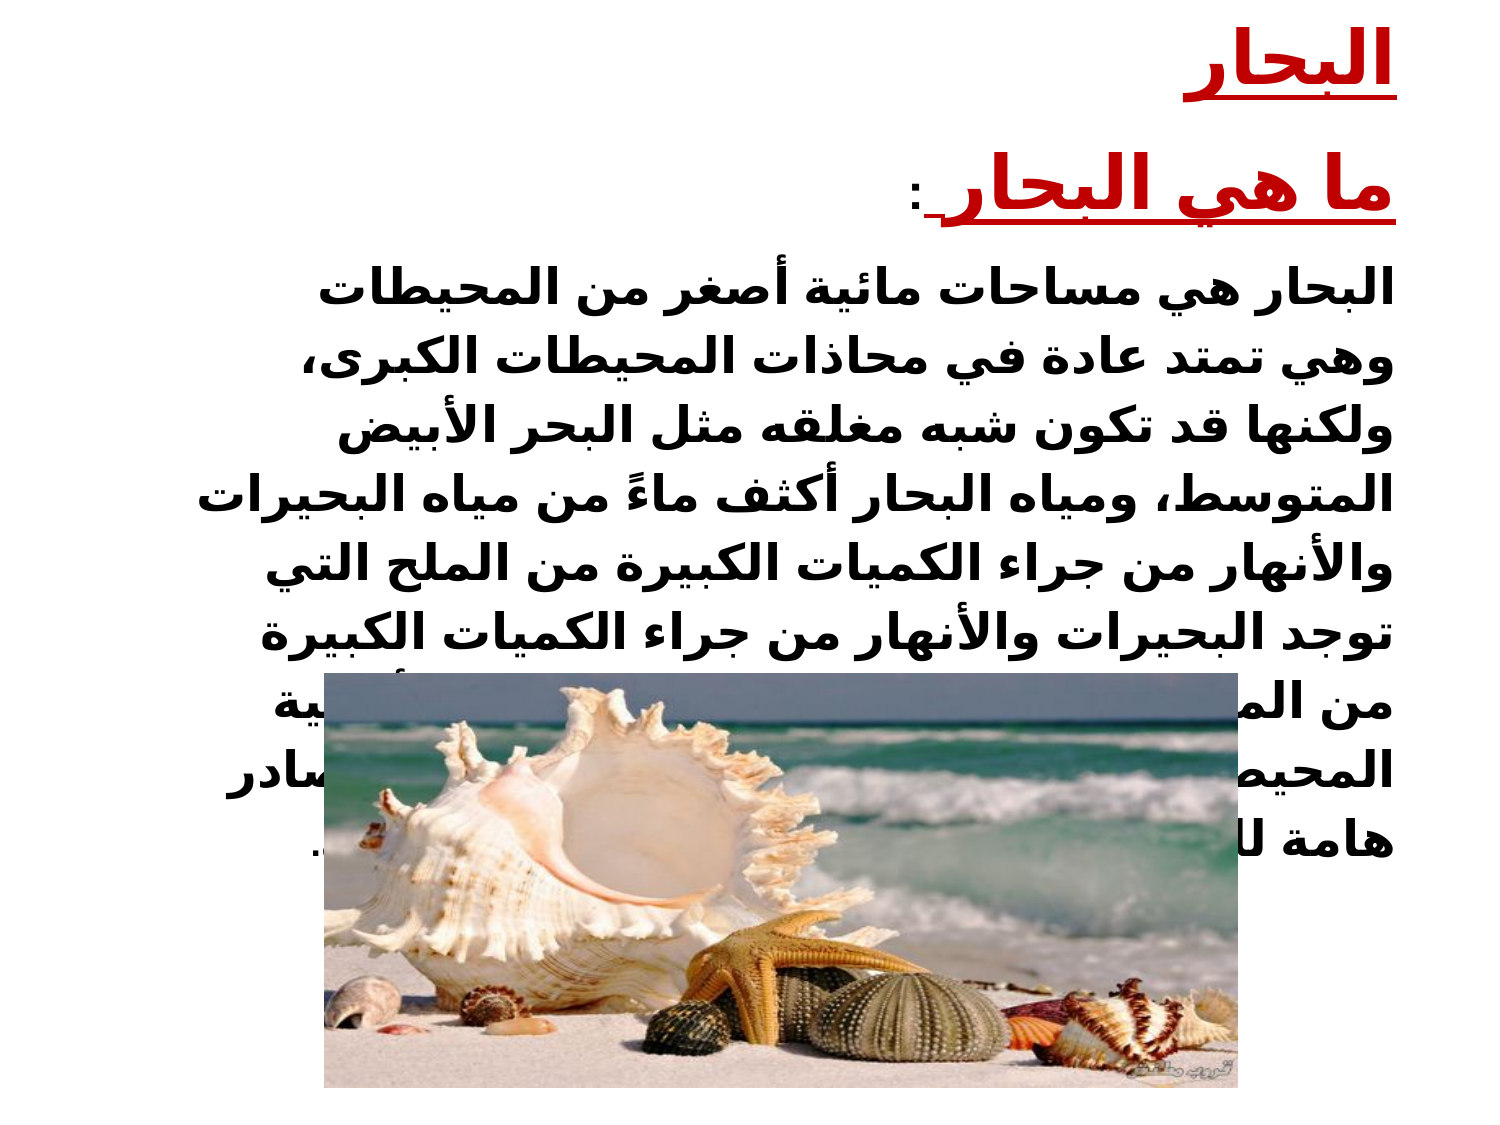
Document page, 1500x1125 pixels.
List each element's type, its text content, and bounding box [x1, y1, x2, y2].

picture [324, 673, 1238, 1088]
text_box البحار ما هي البحار : البحار هي مساحات مائية أصغر من المحيطات وهي تمتد عادة في محاذات المحيطات الكبرى، ولكنها قد تكون شبه مغلقه مثل البحر الأبيض المتوسط، ومياه البحار أكثف ماءً من مياه البحيرات والأنهار من جراء الكميات الكبيرة من الملح التي توجد البحيرات والأنهار من جراء الكميات الكبيرة من الملح التي توجد بها. والبحار لها نفس أهمية المحيطات لأنها امتداد لها فالبحار أيضاً تعد مصادر هامة للغذاء والطاقة والمعادن ومنتجات اخرى. [173, 0, 1412, 874]
